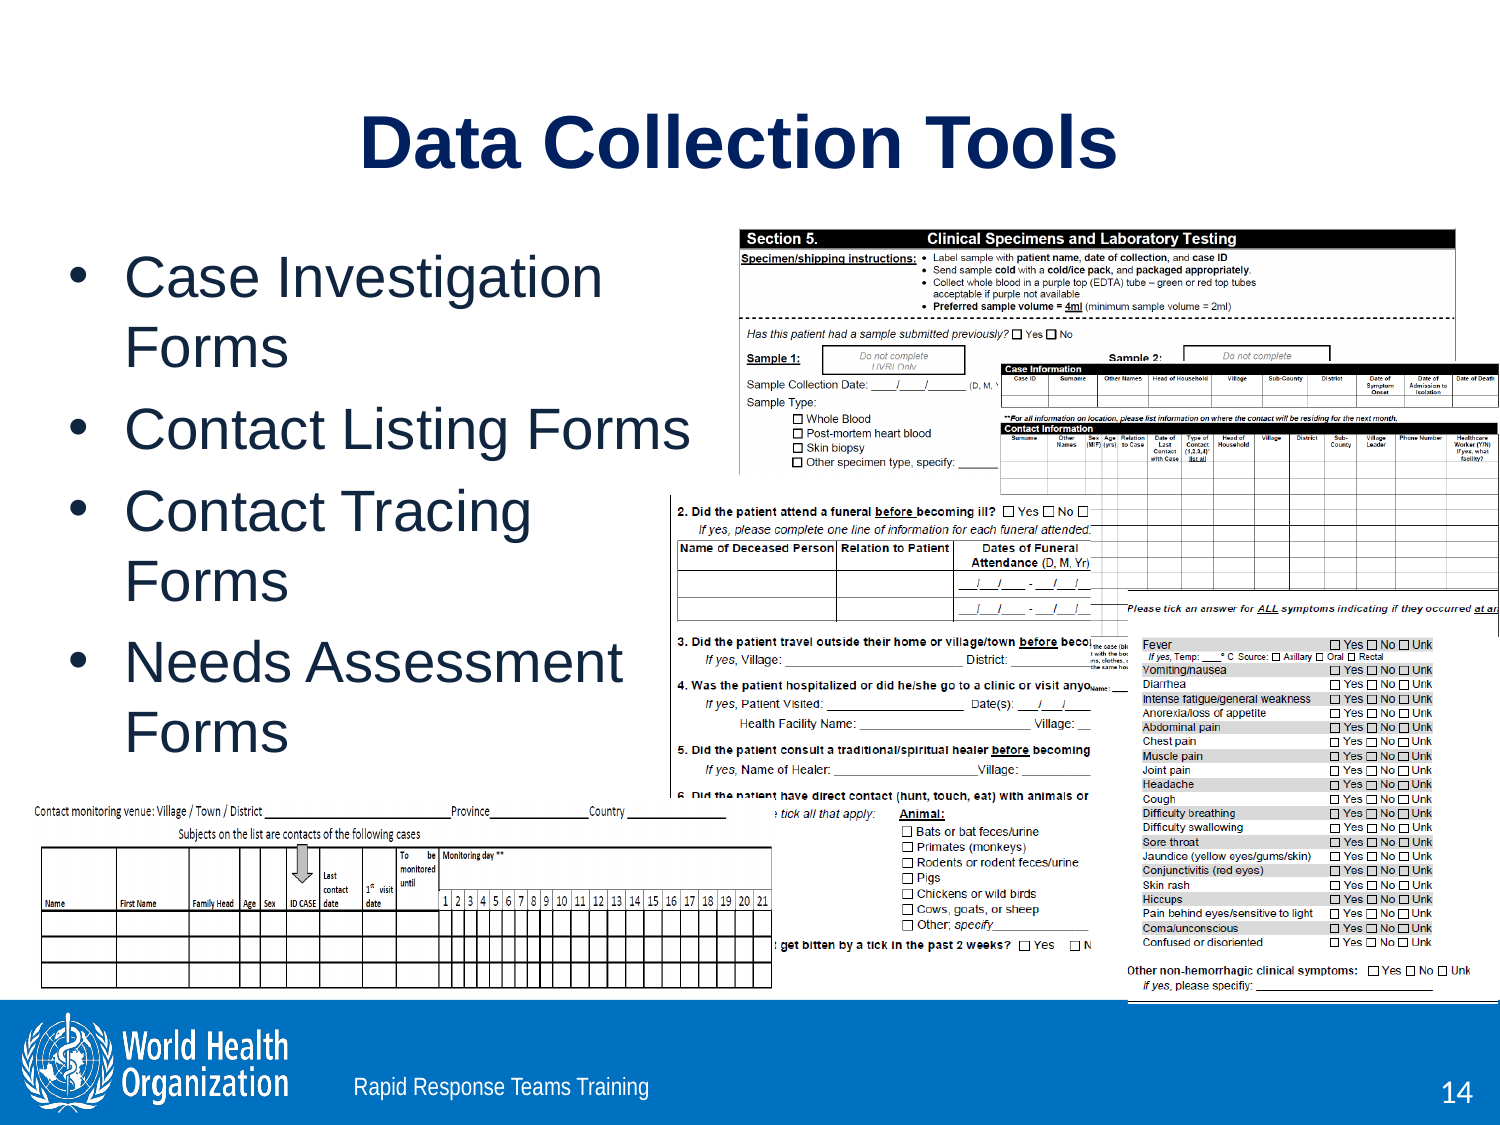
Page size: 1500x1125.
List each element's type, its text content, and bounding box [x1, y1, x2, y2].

picture [29, 228, 1500, 1004]
title Data Collection Tools [75, 45, 1425, 233]
picture [21, 1012, 288, 1113]
list Case Investigation Forms Contact Listing Forms Contact Tracing Forms Needs Assessment Forms [53, 231, 716, 797]
